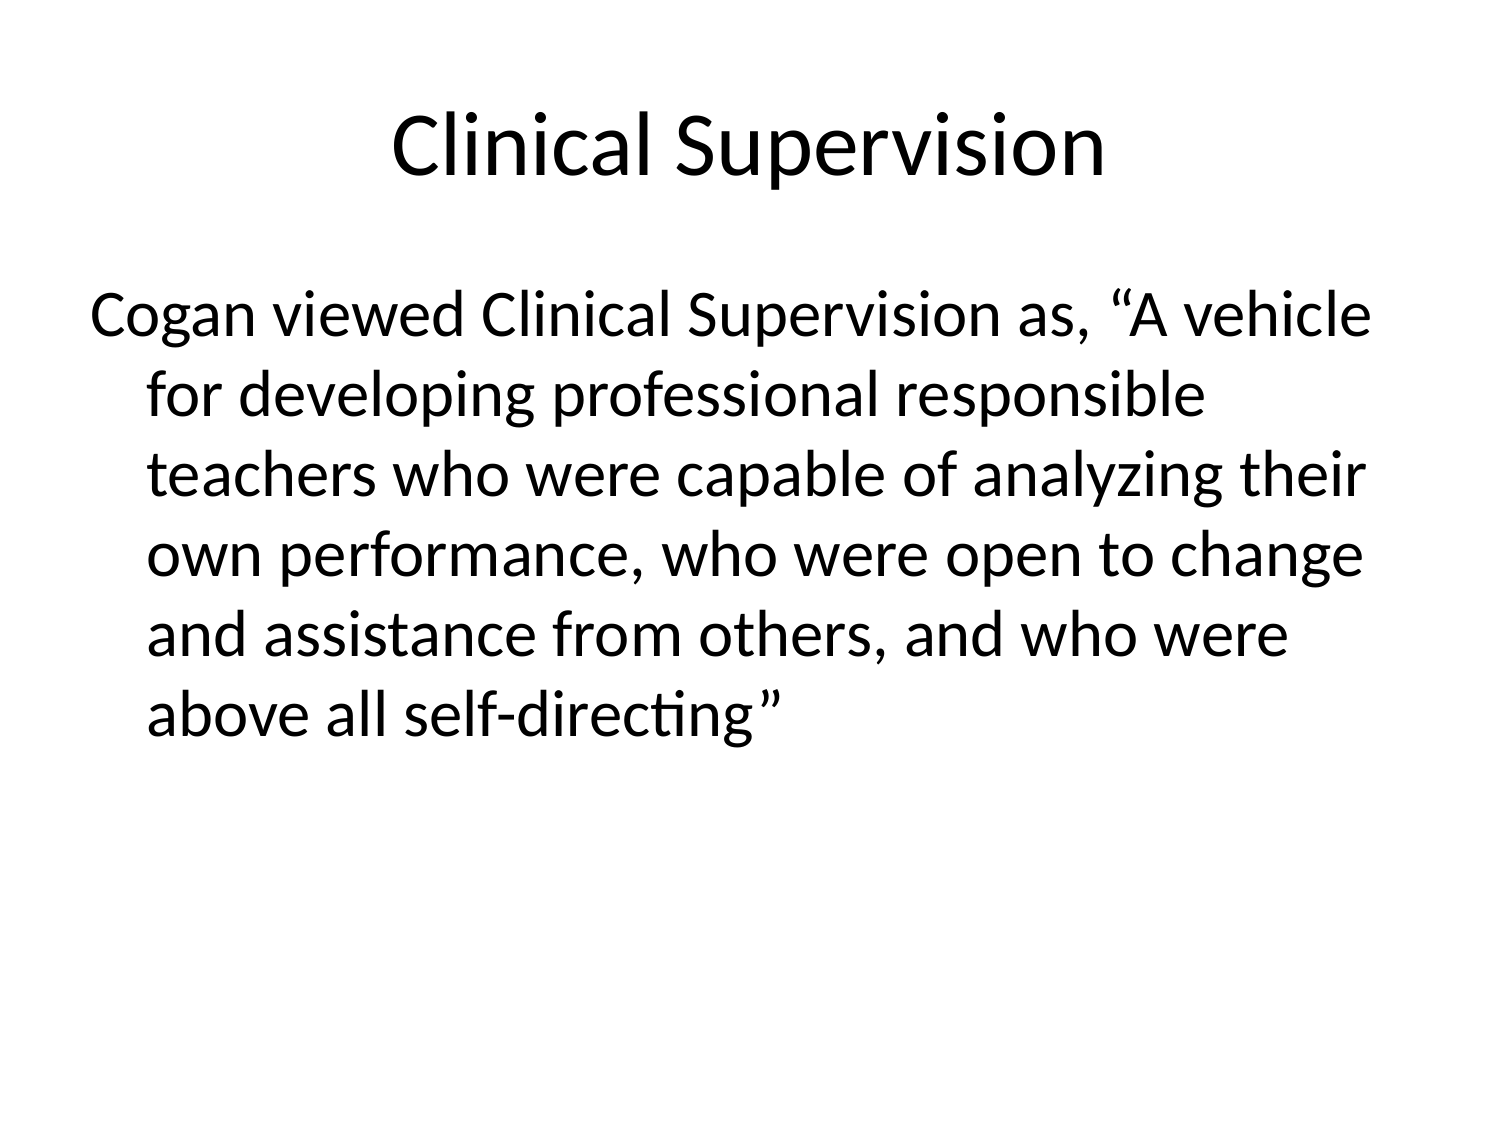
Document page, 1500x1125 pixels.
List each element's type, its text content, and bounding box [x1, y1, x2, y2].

title Clinical Supervision [75, 45, 1425, 233]
list Cogan viewed Clinical Supervision as, “A vehicle for developing professional responsible teachers who were capable of analyzing their own performance, who were open to change and assistance from others, and who were above all self-directing” [75, 262, 1425, 1005]
